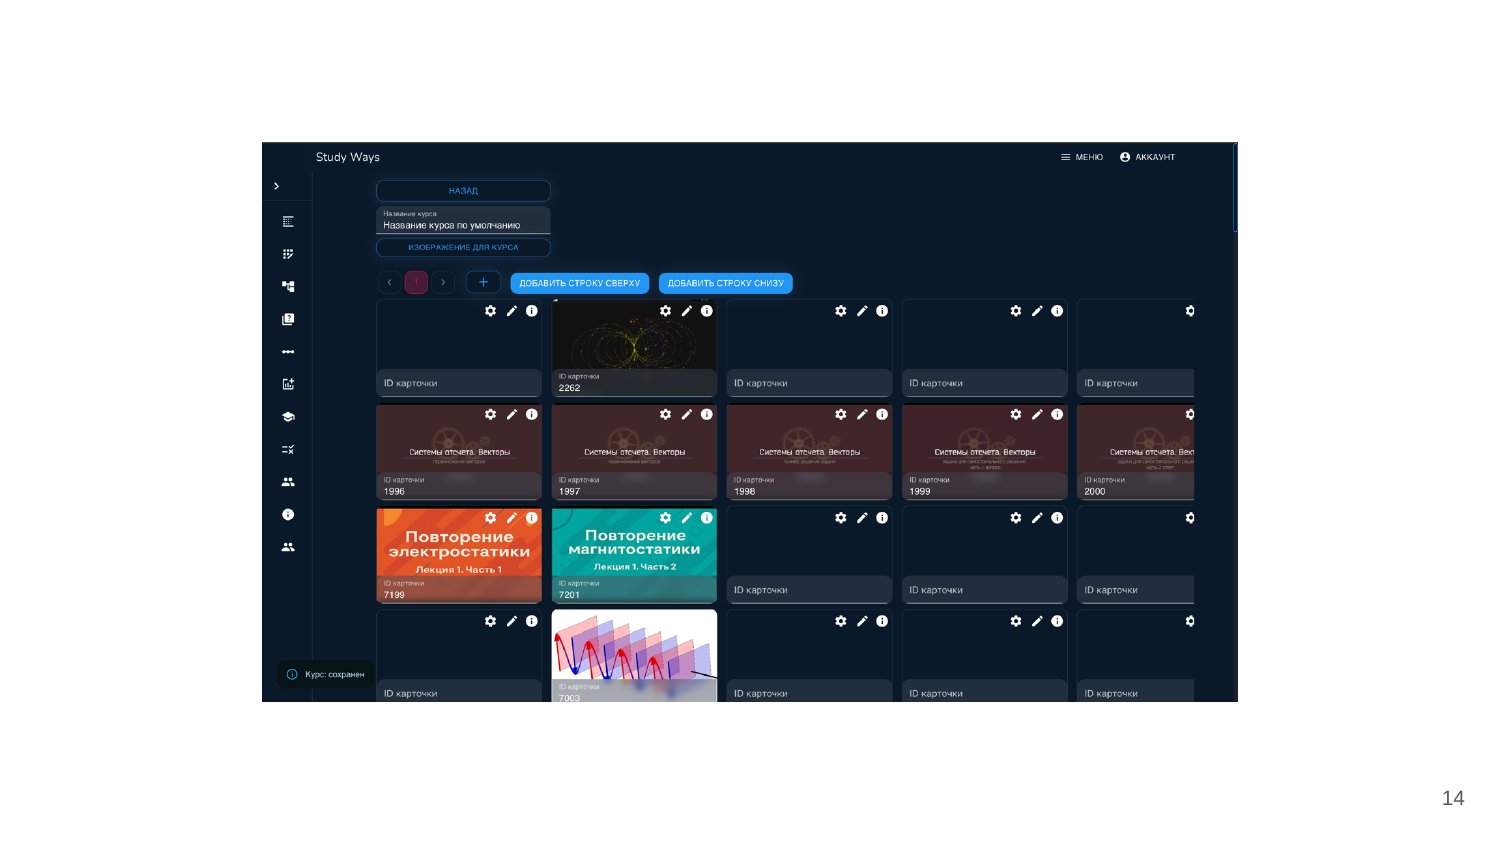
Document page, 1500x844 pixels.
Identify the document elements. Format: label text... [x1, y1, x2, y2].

slide_number 14 [1389, 764, 1480, 830]
picture [262, 142, 1238, 702]
